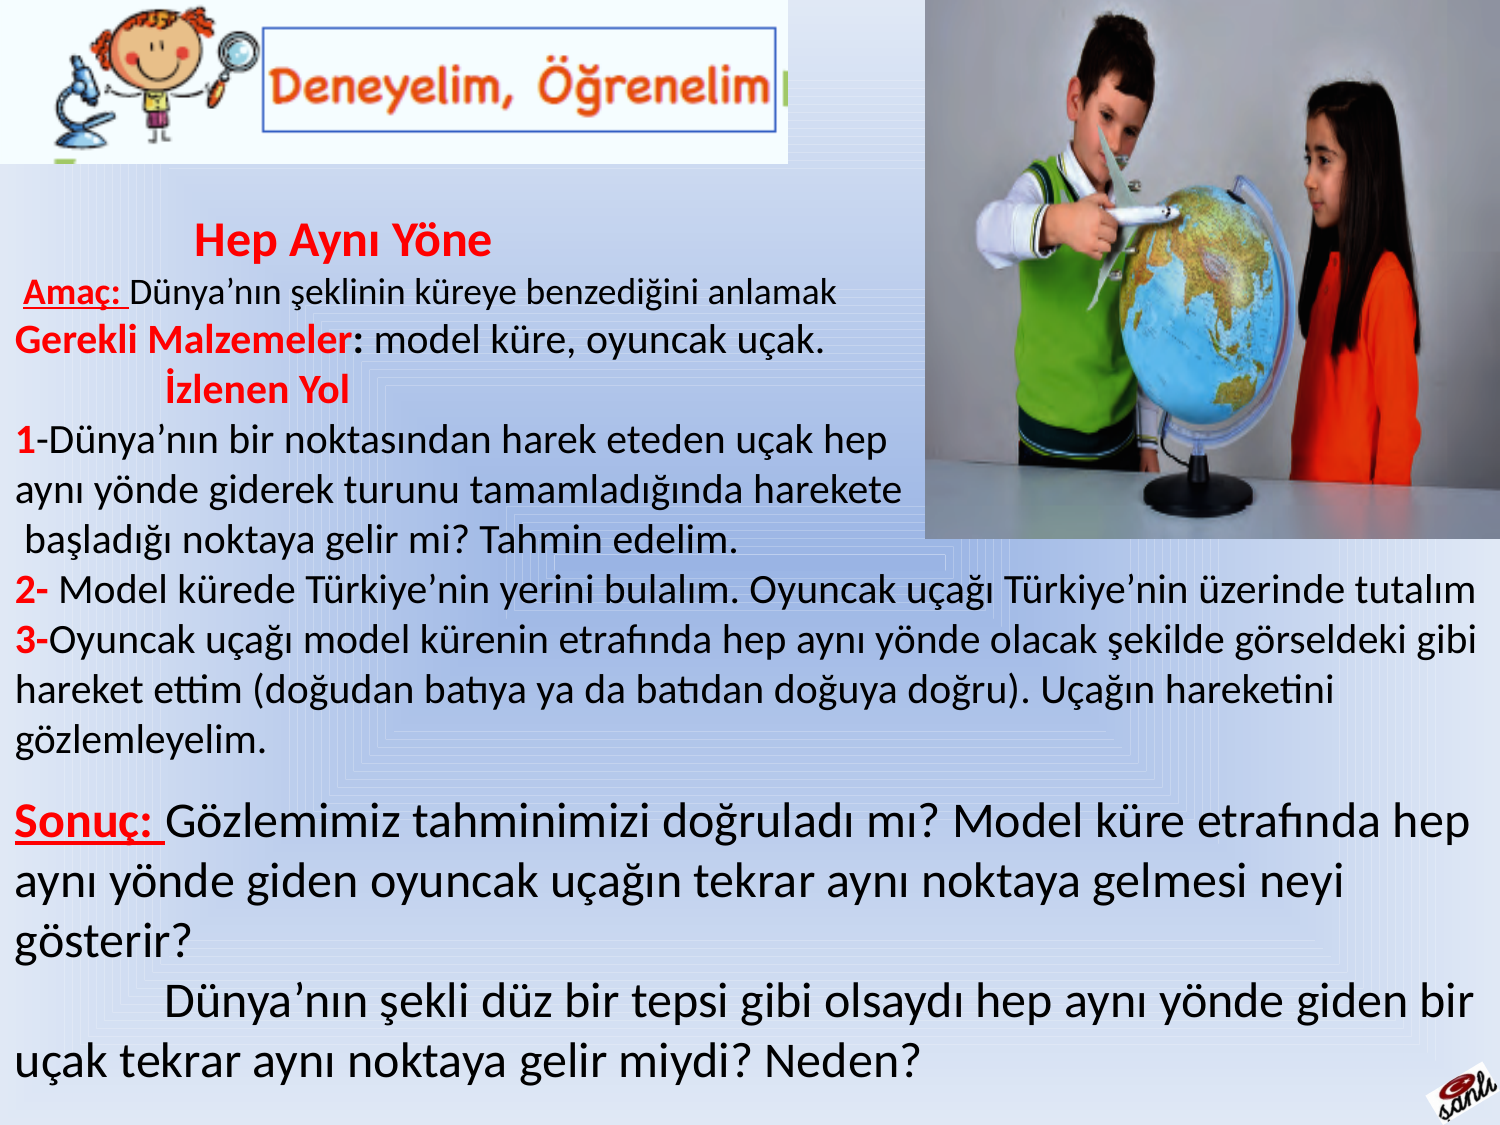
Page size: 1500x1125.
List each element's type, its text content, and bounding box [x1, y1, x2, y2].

picture [925, 0, 1500, 540]
text_box Hep Aynı Yöne Amaç: Dünya’nın şeklinin küreye benzediğini anlamak Gerekli Malzemeler: model küre, oyuncak uçak. İzlenen Yol 1-Dünya’nın bir noktasından harek eteden uçak hep aynı yönde giderek turunu tamamladığında harekete başladığı noktaya gelir mi? Tahmin edelim. 2- Model kürede Türkiye’nin yerini bulalım. Oyuncak uçağı Türkiye’nin üzerinde tutalım 3-Oyuncak uçağı model kürenin etrafında hep aynı yönde olacak şekilde görseldeki gibi hareket ettim (doğudan batıya ya da batıdan doğuya doğru). Uçağın hareketini gözlemleyelim. Sonuç: Gözlemimiz tahminimizi doğruladı mı? Model küre etrafında hep aynı yönde giden oyuncak uçağın tekrar aynı noktaya gelmesi neyi gösterir? Dünya’nın şekli düz bir tepsi gibi olsaydı hep aynı yönde giden bir uçak tekrar aynı noktaya gelir miydi? Neden? [0, 199, 1500, 1096]
picture [1426, 1096, 1489, 1124]
picture [0, 0, 788, 165]
